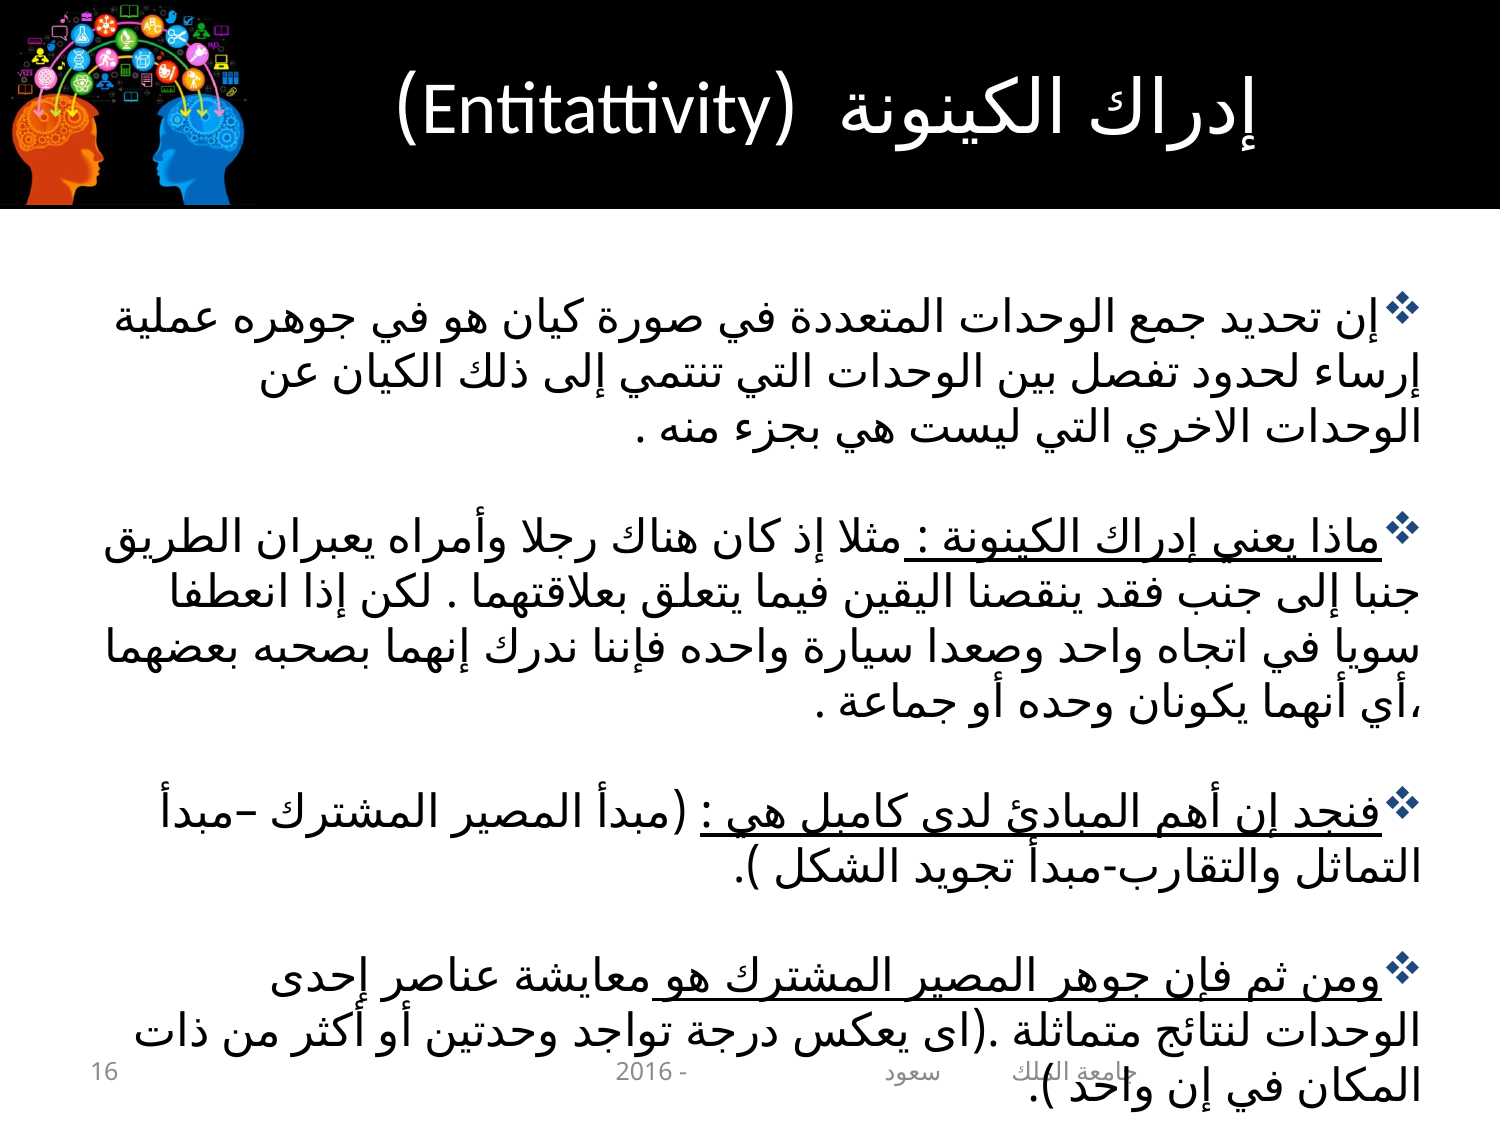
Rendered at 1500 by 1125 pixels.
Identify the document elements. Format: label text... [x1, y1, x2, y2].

slide_number 16 [75, 1042, 425, 1103]
footer جامعة الملك سعود - 2016 [512, 1042, 988, 1103]
text_box إن تحديد جمع الوحدات المتعددة في صورة كيان هو في جوهره عملية إرساء لحدود تفصل بين الوحدات التي تنتمي إلى ذلك الكيان عن الوحدات الاخري التي ليست هي بجزء منه . ماذا يعني إدراك الكينونة : مثلا إذ كان هناك رجلا وأمراه يعبران الطريق جنبا إلى جنب فقد ينقصنا اليقين فيما يتعلق بعلاقتهما . لكن إذا انعطفا سويا في اتجاه واحد وصعدا سيارة واحده فإننا ندرك إنهما بصحبه بعضهما ،أي أنهما يكونان وحده أو جماعة . فنجد إن أهم المبادئ لدى كامبل هي : (مبدأ المصير المشترك –مبدأ التماثل والتقارب-مبدأ تجويد الشكل ). ومن ثم فإن جوهر المصير المشترك هو معايشة عناصر إحدى الوحدات لنتائج متماثلة .(اى يعكس درجة تواجد وحدتين أو أكثر من ذات المكان في إن واحد ). [88, 278, 1439, 1000]
text_box إدراك الكينونة (Entitattivity) [257, 0, 1500, 209]
picture [0, 0, 256, 205]
